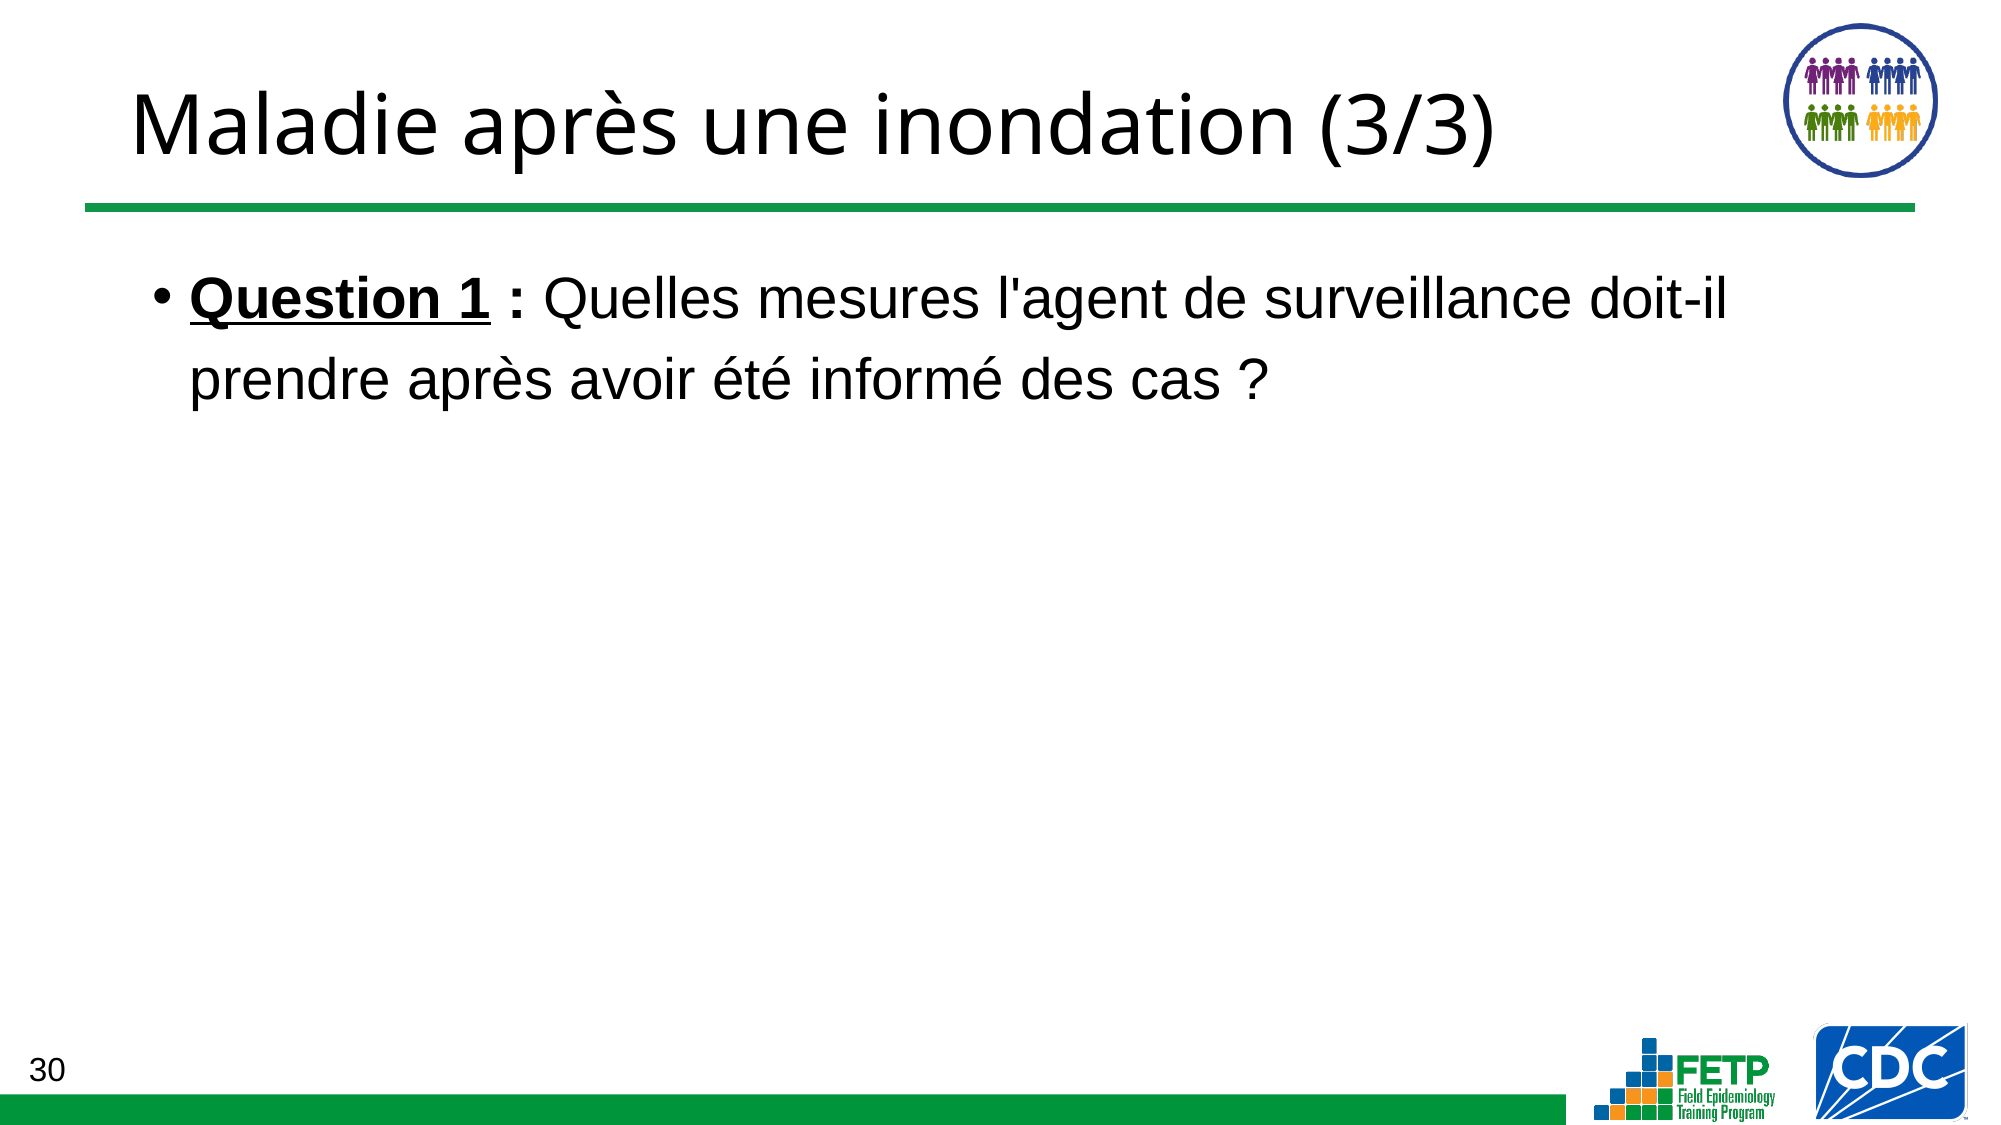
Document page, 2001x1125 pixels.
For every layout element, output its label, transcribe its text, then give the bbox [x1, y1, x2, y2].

title Maladie après une inondation (3/3) [114, 74, 1764, 207]
picture [1594, 1038, 1775, 1122]
picture [1783, 23, 1938, 178]
list Question 1 : Quelles mesures l'agent de surveillance doit-il prendre après avoir été informé des cas ? [137, 242, 1863, 1004]
picture [1813, 1023, 1968, 1122]
